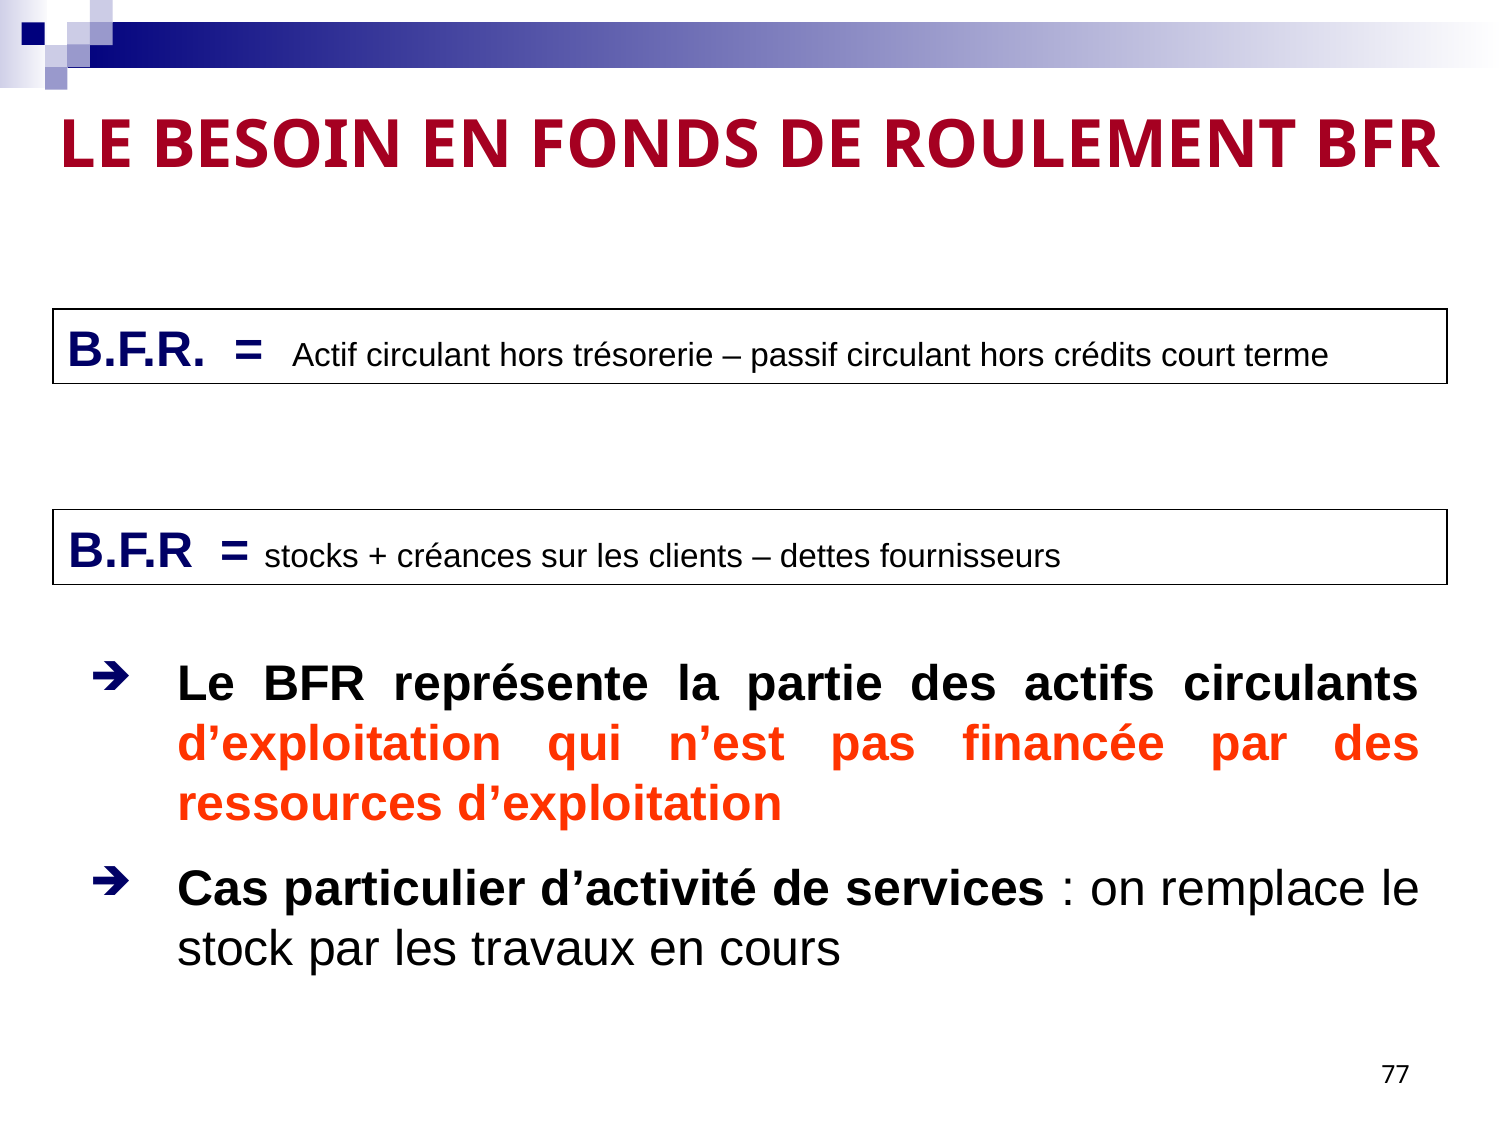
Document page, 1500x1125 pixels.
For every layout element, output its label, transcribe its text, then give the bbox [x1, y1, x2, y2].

text_box Le BFR représente la partie des actifs circulants d’exploitation qui n’est pas financée par des ressources d’exploitation Cas particulier d’activité de services : on remplace le stock par les travaux en cours [74, 643, 1436, 983]
text_box B.F.R. = Actif circulant hors trésorerie – passif circulant hors crédits court terme [53, 308, 1447, 384]
slide_number 77 [1074, 1025, 1425, 1100]
title LE BESOIN EN FONDS DE ROULEMENT BFR [0, 90, 1500, 191]
text_box B.F.R = stocks + créances sur les clients – dettes fournisseurs [53, 509, 1447, 585]
